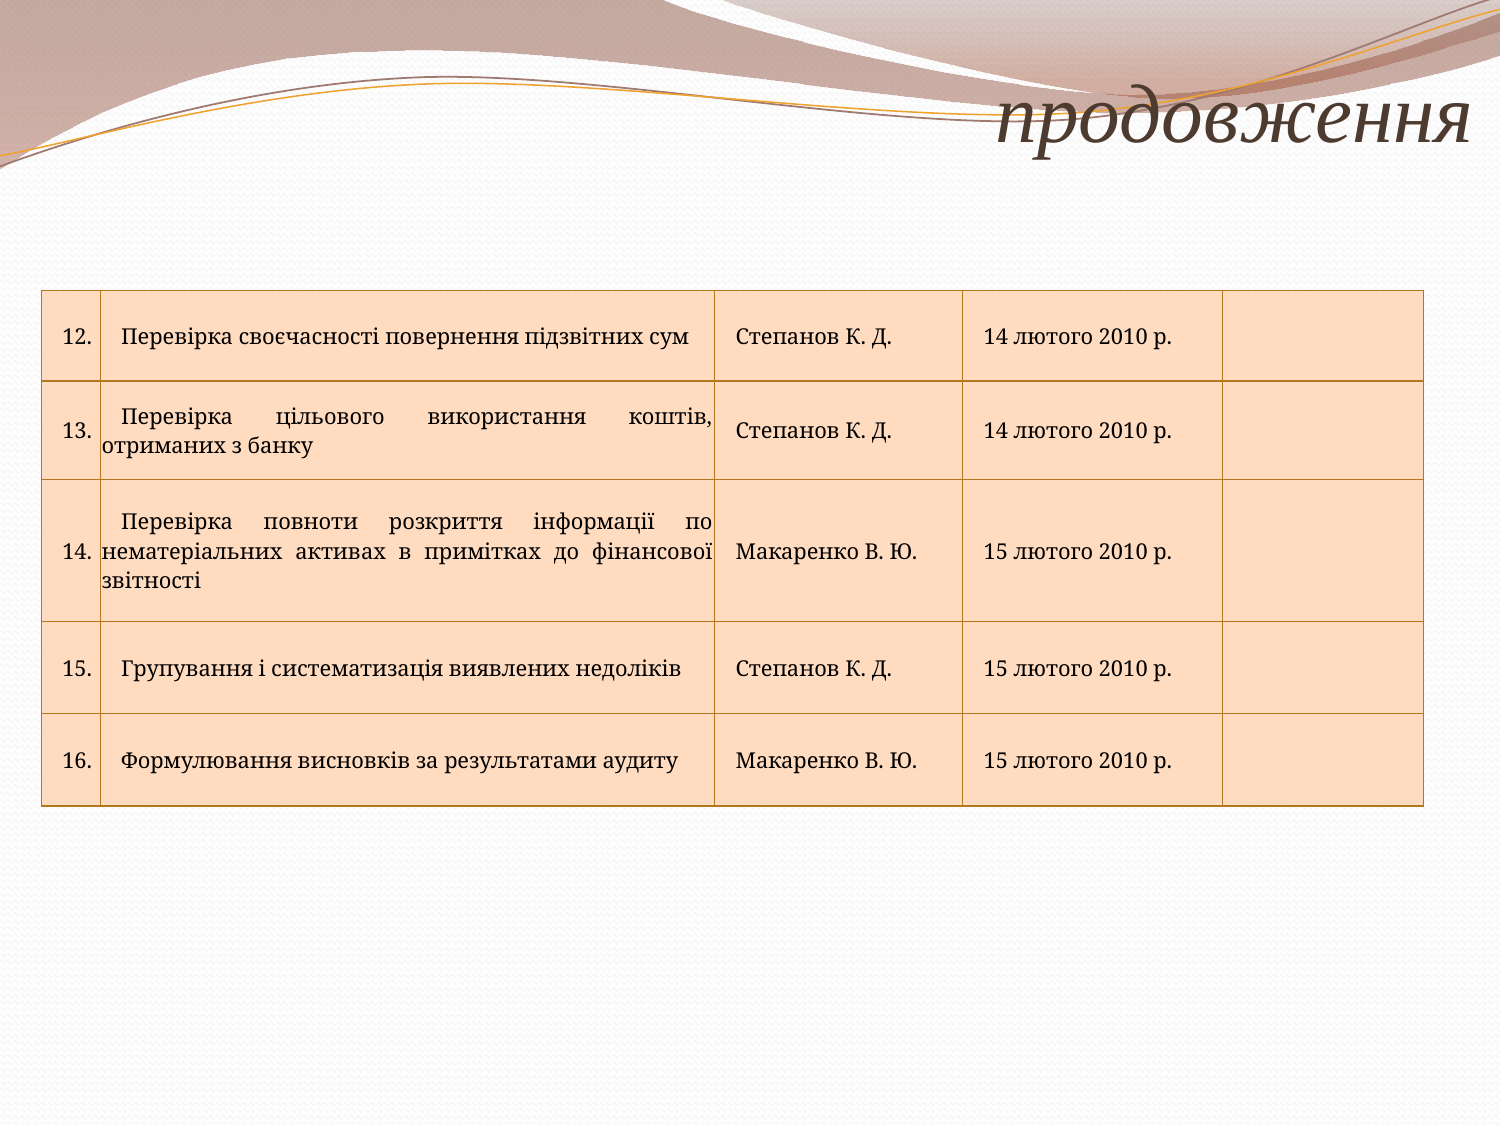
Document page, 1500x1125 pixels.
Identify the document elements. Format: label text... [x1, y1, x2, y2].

table_header 14 лютого 2010 р. [963, 291, 1222, 380]
table_cell Формулювання висновків за результатами аудиту [101, 714, 714, 805]
table_header 12. [42, 291, 100, 380]
table_cell [1223, 714, 1423, 805]
table_cell 14 лютого 2010 р. [963, 382, 1222, 479]
table_cell Групування і систематизація виявлених недоліків [101, 622, 714, 713]
table_cell 15 лютого 2010 р. [963, 622, 1222, 713]
table_header Степанов К. Д. [715, 291, 962, 380]
table_cell Макаренко В. Ю. [715, 480, 962, 621]
table_cell 15. [42, 622, 100, 713]
table_header [1223, 291, 1423, 380]
table_cell Перевірка повноти розкриття інформації по нематеріальних активах в примітках до фінансової звітності [101, 480, 714, 621]
table_cell 16. [42, 714, 100, 805]
table_cell Перевірка цільового використання коштів, отриманих з банку [101, 382, 714, 479]
table_cell 15 лютого 2010 р. [963, 714, 1222, 805]
table_cell 14. [42, 480, 100, 621]
table_cell Макаренко В. Ю. [715, 714, 962, 805]
title продовження [123, 0, 1474, 160]
table_cell [1223, 480, 1423, 621]
table_cell [1223, 622, 1423, 713]
table_cell [1223, 382, 1423, 479]
table_cell Степанов К. Д. [715, 382, 962, 479]
table_header Перевірка своєчасності повернення підзвітних сум [101, 291, 714, 380]
table_cell Степанов К. Д. [715, 622, 962, 713]
table_cell 13. [42, 382, 100, 479]
table_cell 15 лютого 2010 р. [963, 480, 1222, 621]
